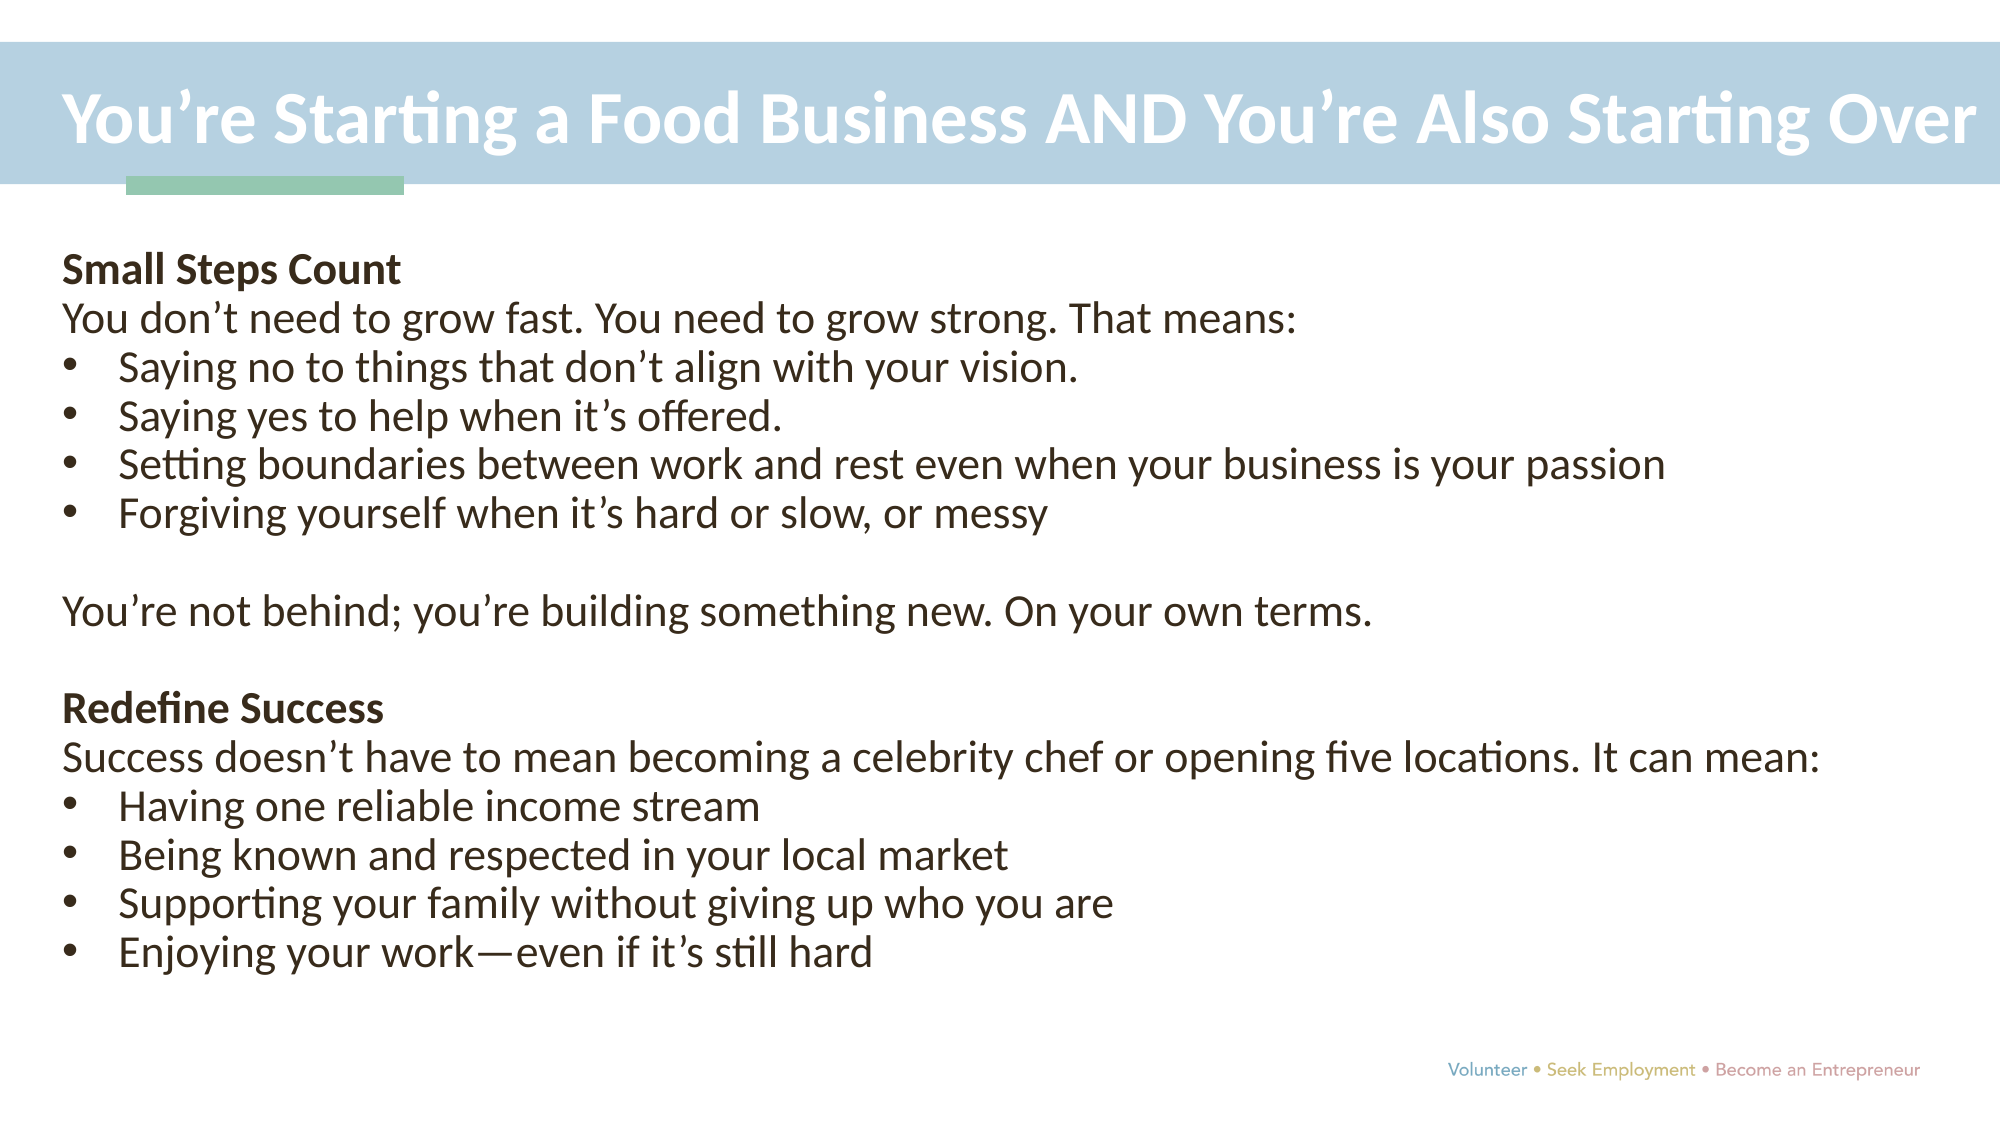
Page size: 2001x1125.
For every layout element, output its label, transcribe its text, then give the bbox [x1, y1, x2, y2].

picture [1418, 1046, 1971, 1103]
list You’re Starting a Food Business AND You’re Also Starting Over [47, 60, 2000, 179]
list Small Steps Count You don’t need to grow fast. You need to grow strong. That means: Saying no to things that don’t align with your vision. Saying yes to help when it’s offered. Setting boundaries between work and rest even when your business is your passion Forgiving yourself when it’s hard or slow, or messy You’re not behind; you’re building something new. On your own terms. Redefine Success Success doesn’t have to mean becoming a celebrity chef or opening five locations. It can mean: Having one reliable income stream Being known and respected in your local market Supporting your family without giving up who you are Enjoying your work—even if it’s still hard [47, 237, 1953, 952]
